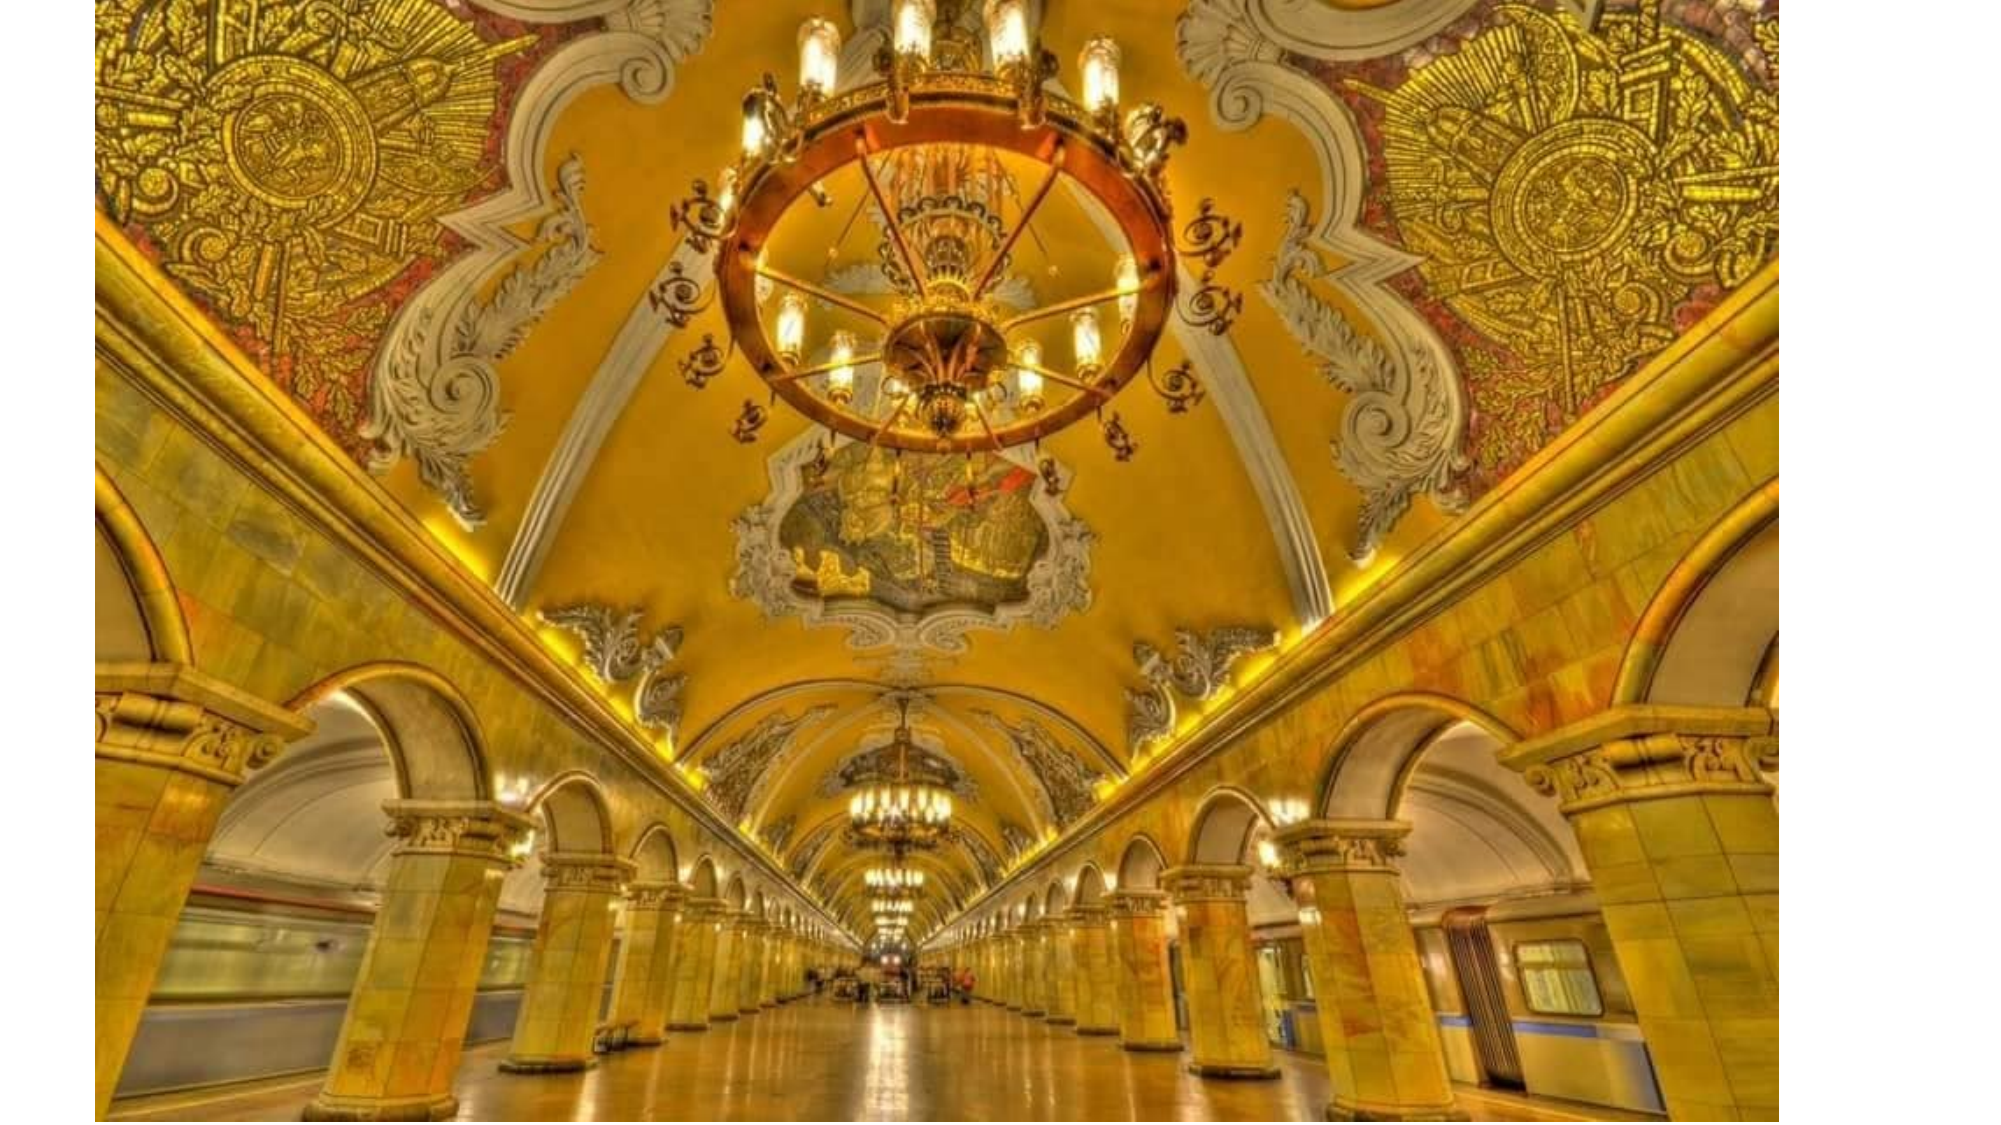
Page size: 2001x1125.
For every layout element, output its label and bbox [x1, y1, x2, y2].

picture [95, 0, 1779, 1122]
